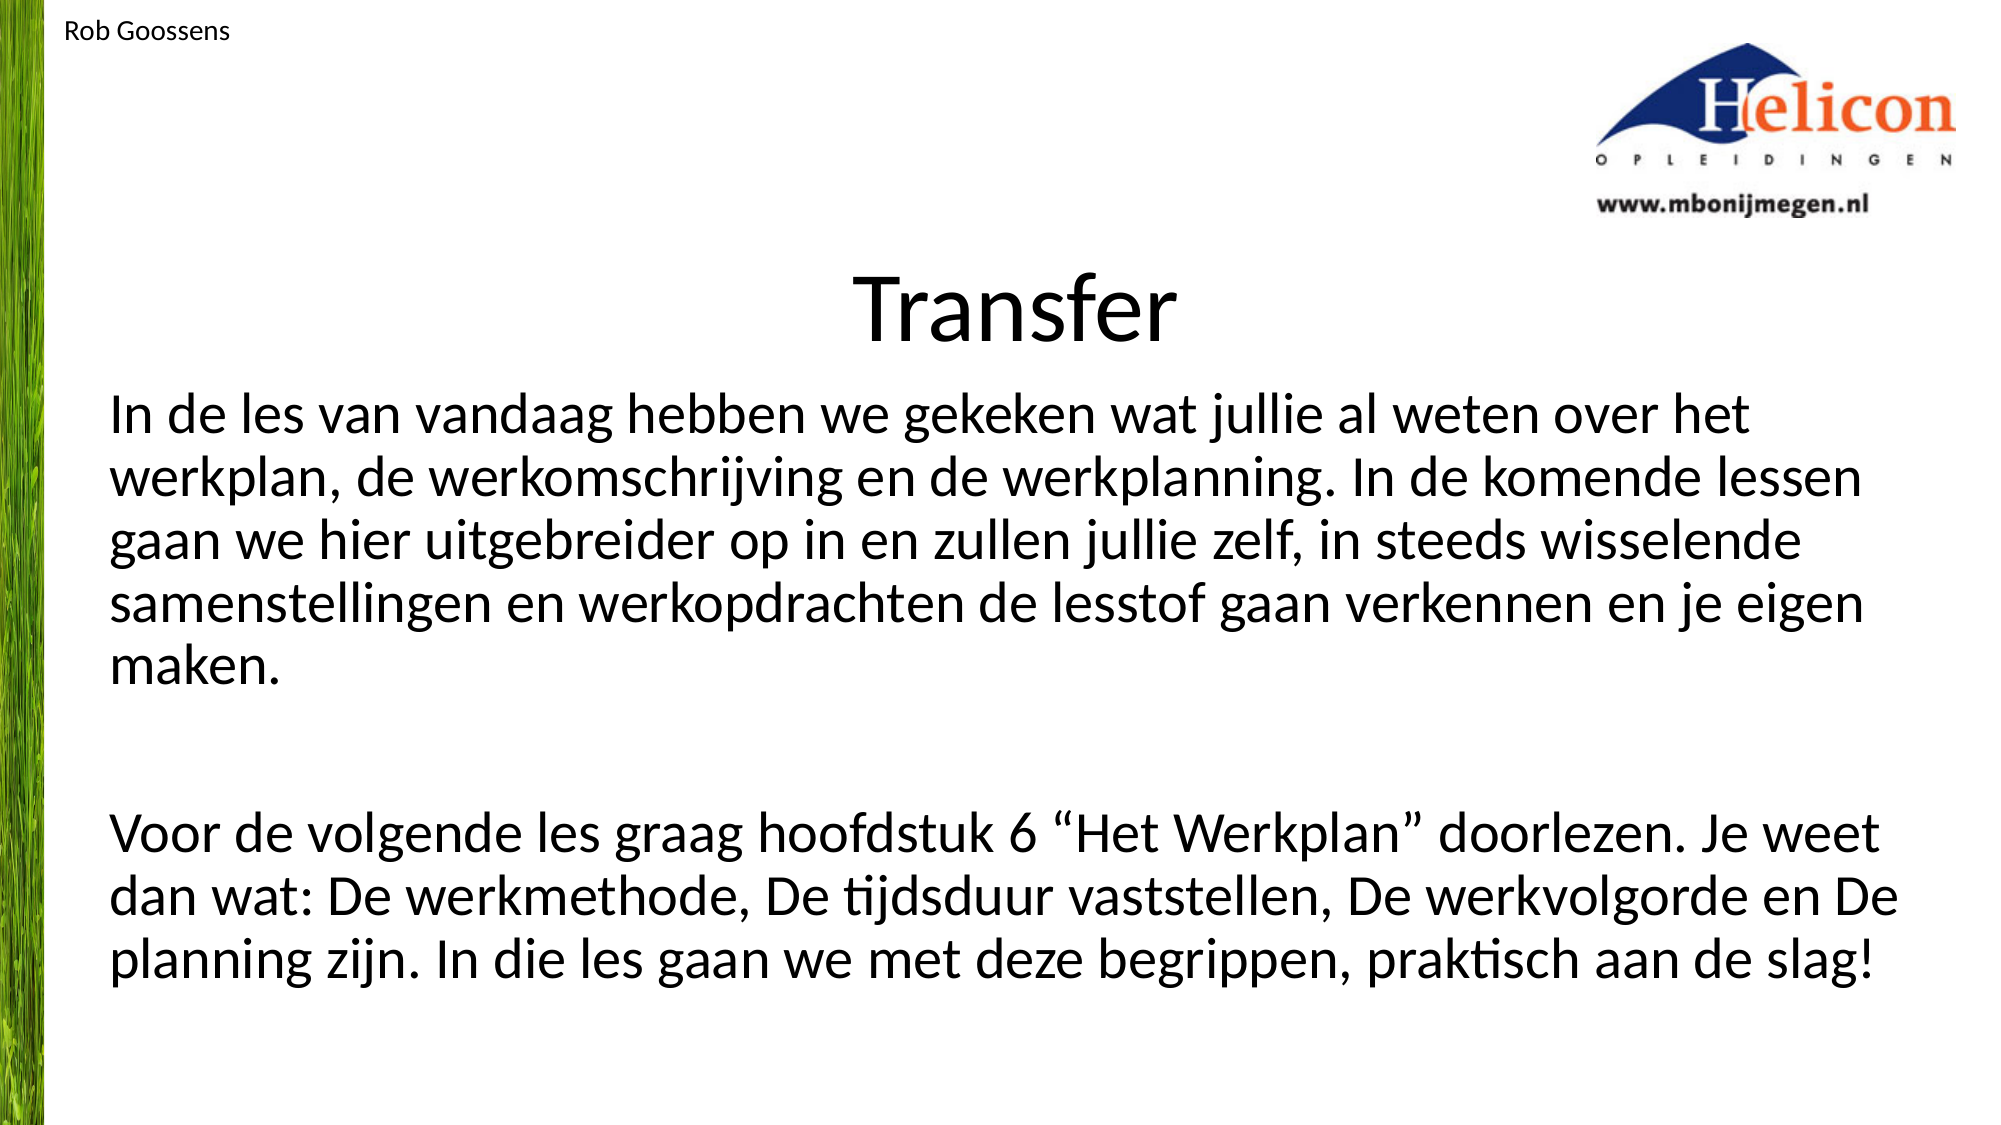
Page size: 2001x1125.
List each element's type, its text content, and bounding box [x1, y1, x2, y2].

text_box Rob Goossens [49, 3, 250, 54]
text_box [0, 0, 45, 1125]
subtitle Transfer In de les van vandaag hebben we gekeken wat jullie al weten over het werkplan, de werkomschrijving en de werkplanning. In de komende lessen gaan we hier uitgebreider op in en zullen jullie zelf, in steeds wisselende samenstellingen en werkopdrachten de lesstof gaan verkennen en je eigen maken. Voor de volgende les graag hoofdstuk 6 “Het Werkplan” doorlezen. Je weet dan wat: De werkmethode, De tijdsduur vaststellen, De werkvolgorde en De planning zijn. In die les gaan we met deze begrippen, praktisch aan de slag! [94, 247, 1938, 1070]
picture [1596, 43, 1956, 218]
